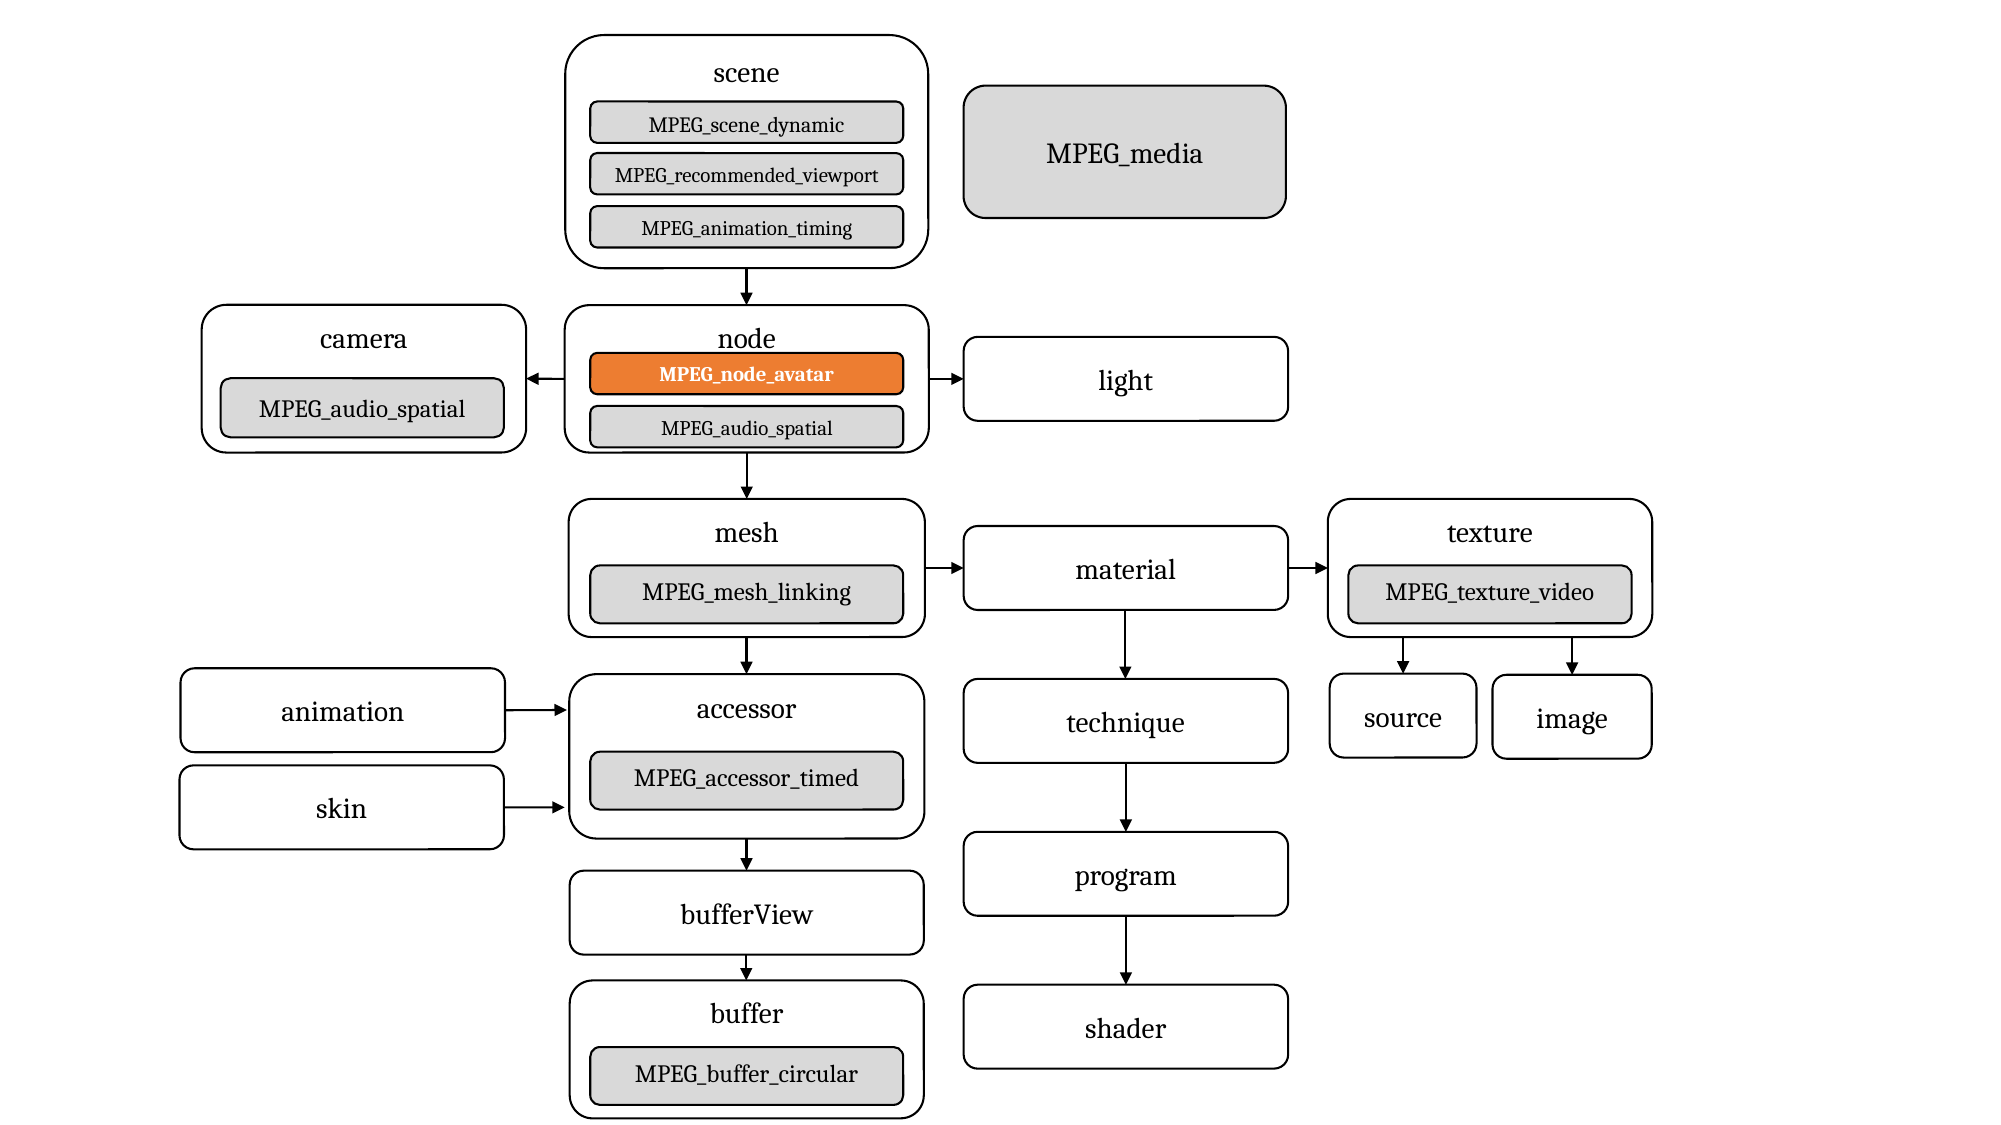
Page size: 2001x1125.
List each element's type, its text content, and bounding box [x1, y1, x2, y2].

text_box MPEG_mesh_linking [589, 564, 905, 625]
text_box shader [962, 983, 1290, 1070]
text_box image [1491, 673, 1653, 760]
text_box MPEG_buffer_circular [589, 1046, 905, 1106]
text_box accessor [568, 673, 926, 840]
text_box MPEG_audio_spatial [589, 404, 905, 449]
text_box source [1328, 672, 1478, 759]
text_box animation [179, 667, 507, 754]
text_box scene [564, 33, 930, 270]
text_box MPEG_audio_spatial [219, 377, 505, 439]
text_box mesh [567, 497, 926, 639]
text_box MPEG_accessor_timed [589, 750, 905, 811]
text_box program [962, 830, 1290, 917]
text_box buffer [568, 979, 925, 1120]
text_box technique [962, 677, 1290, 764]
text_box MPEG_texture_video [1347, 564, 1633, 625]
text_box MPEG_recommended_viewport [589, 151, 905, 196]
text_box material [962, 524, 1290, 612]
text_box MPEG_animation_timing [589, 205, 905, 249]
text_box light [962, 335, 1290, 422]
text_box texture [1326, 497, 1654, 639]
text_box MPEG_node_avatar [589, 351, 905, 396]
text_box MPEG_scene_dynamic [589, 100, 905, 144]
text_box bufferView [568, 869, 925, 956]
text_box node [563, 304, 930, 454]
text_box MPEG_media [962, 84, 1287, 220]
text_box skin [178, 764, 506, 851]
text_box camera [200, 303, 528, 454]
